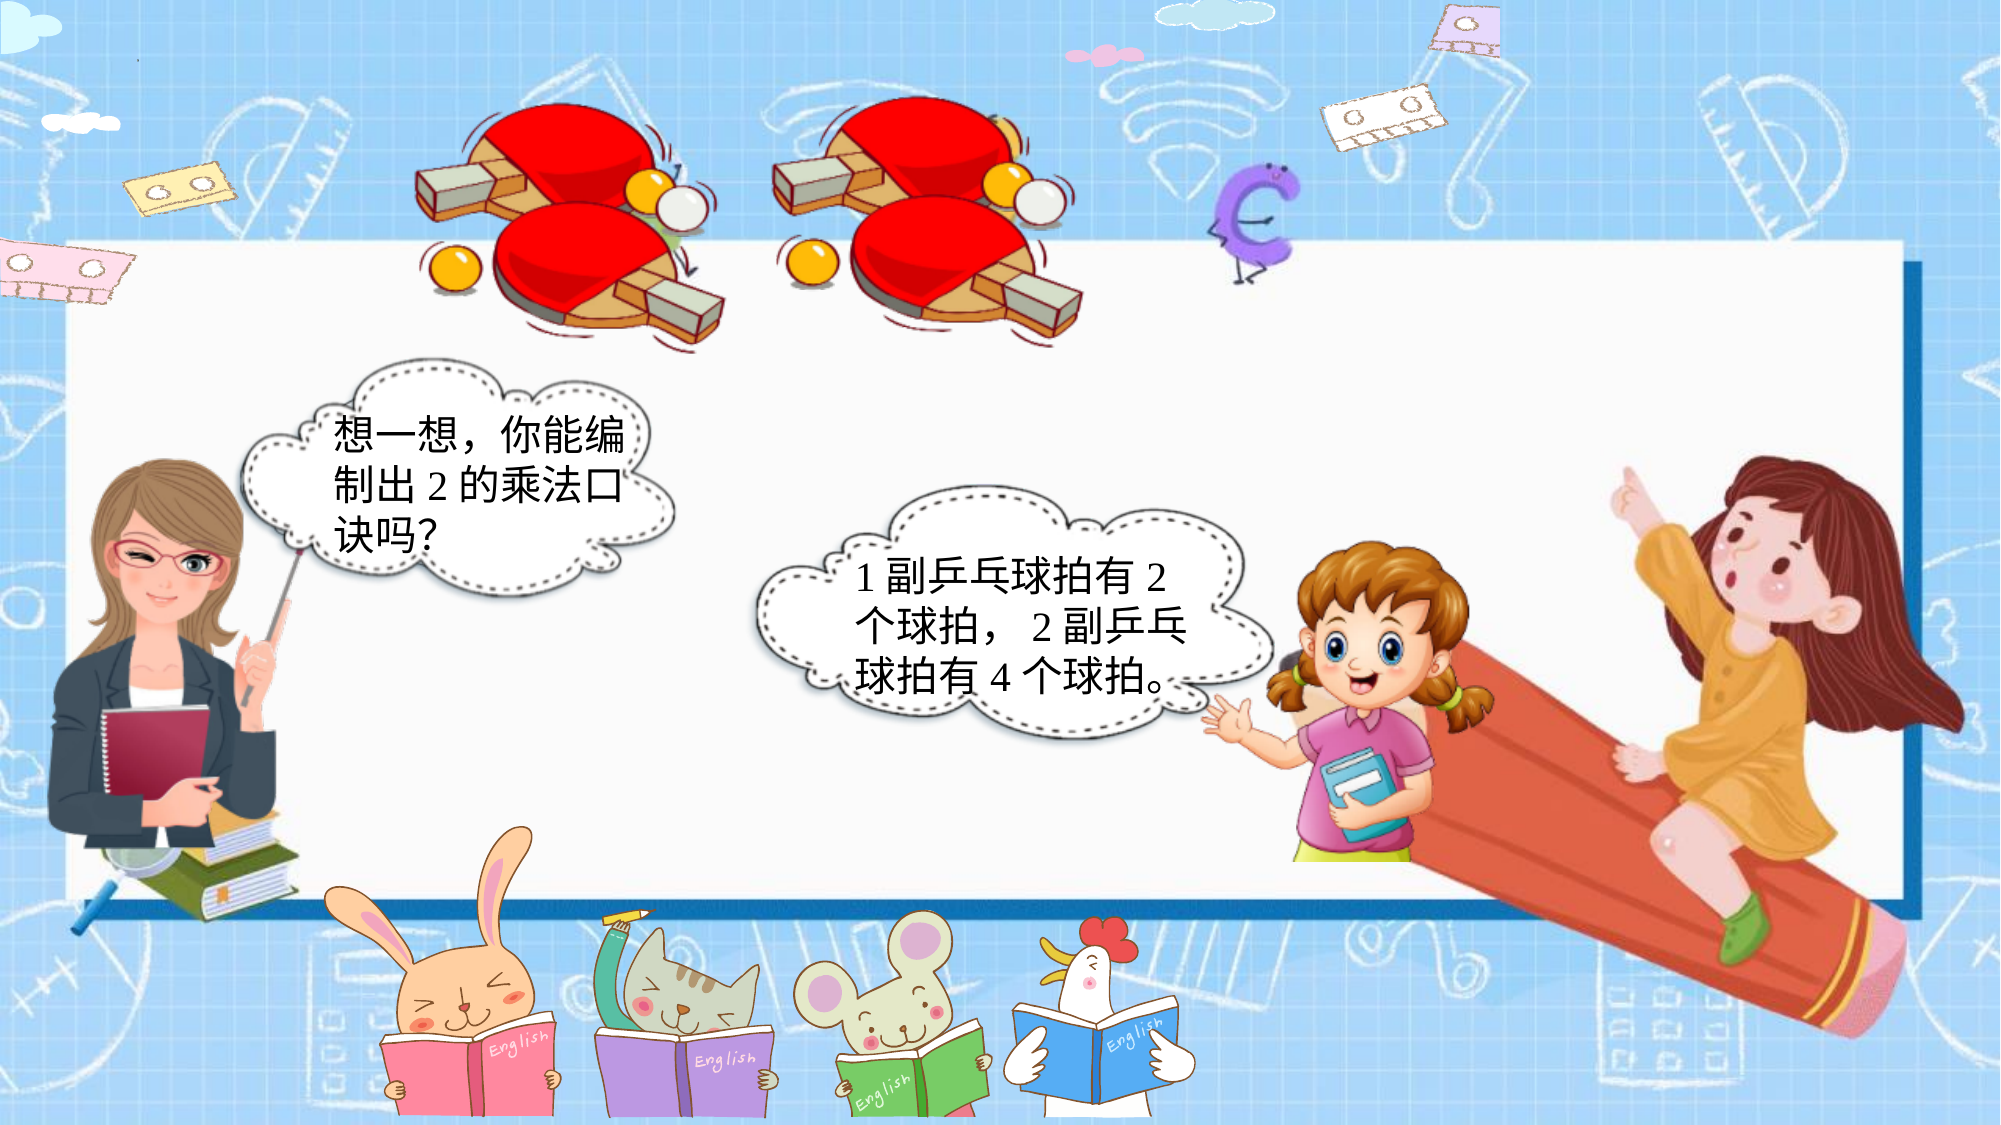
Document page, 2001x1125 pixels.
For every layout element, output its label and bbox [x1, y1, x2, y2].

text_box [379, 46, 1111, 382]
picture [0, 0, 2001, 1125]
